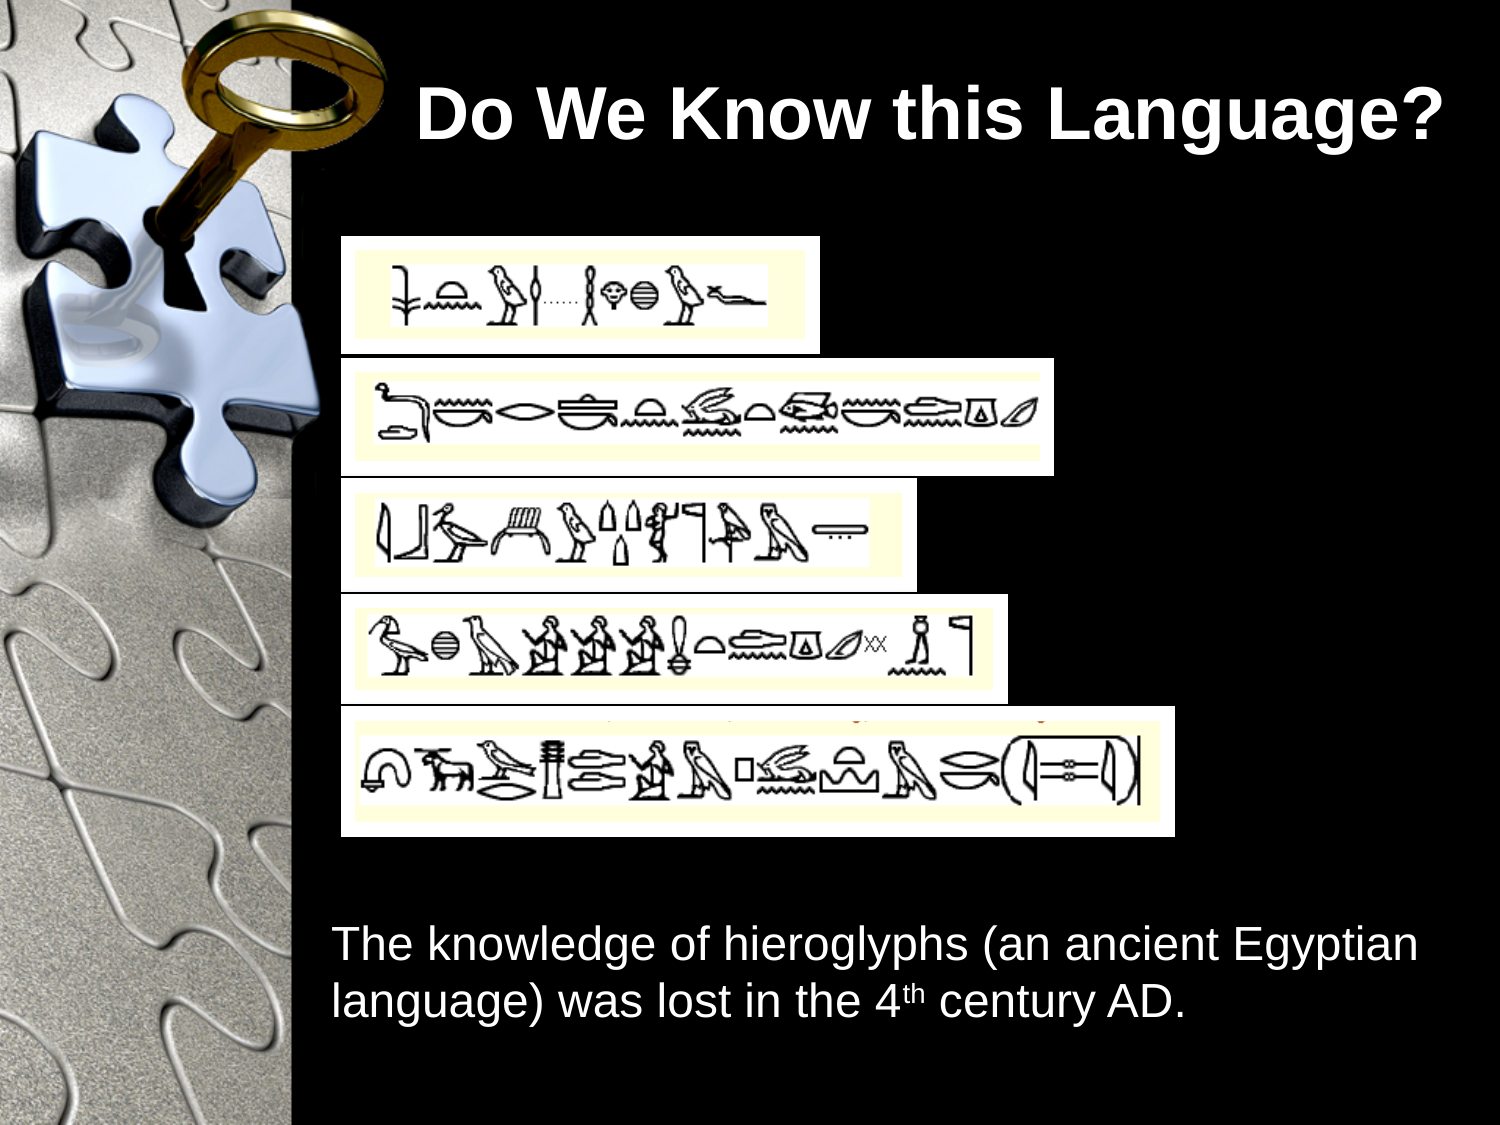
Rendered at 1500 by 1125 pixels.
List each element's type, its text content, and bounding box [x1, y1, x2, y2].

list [355, 249, 806, 340]
picture [0, 0, 1500, 1125]
text_box The knowledge of hieroglyphs (an ancient Egyptian language) was lost in the 4th century AD. [316, 905, 1477, 1035]
title Do We Know this Language? [374, 34, 1488, 185]
